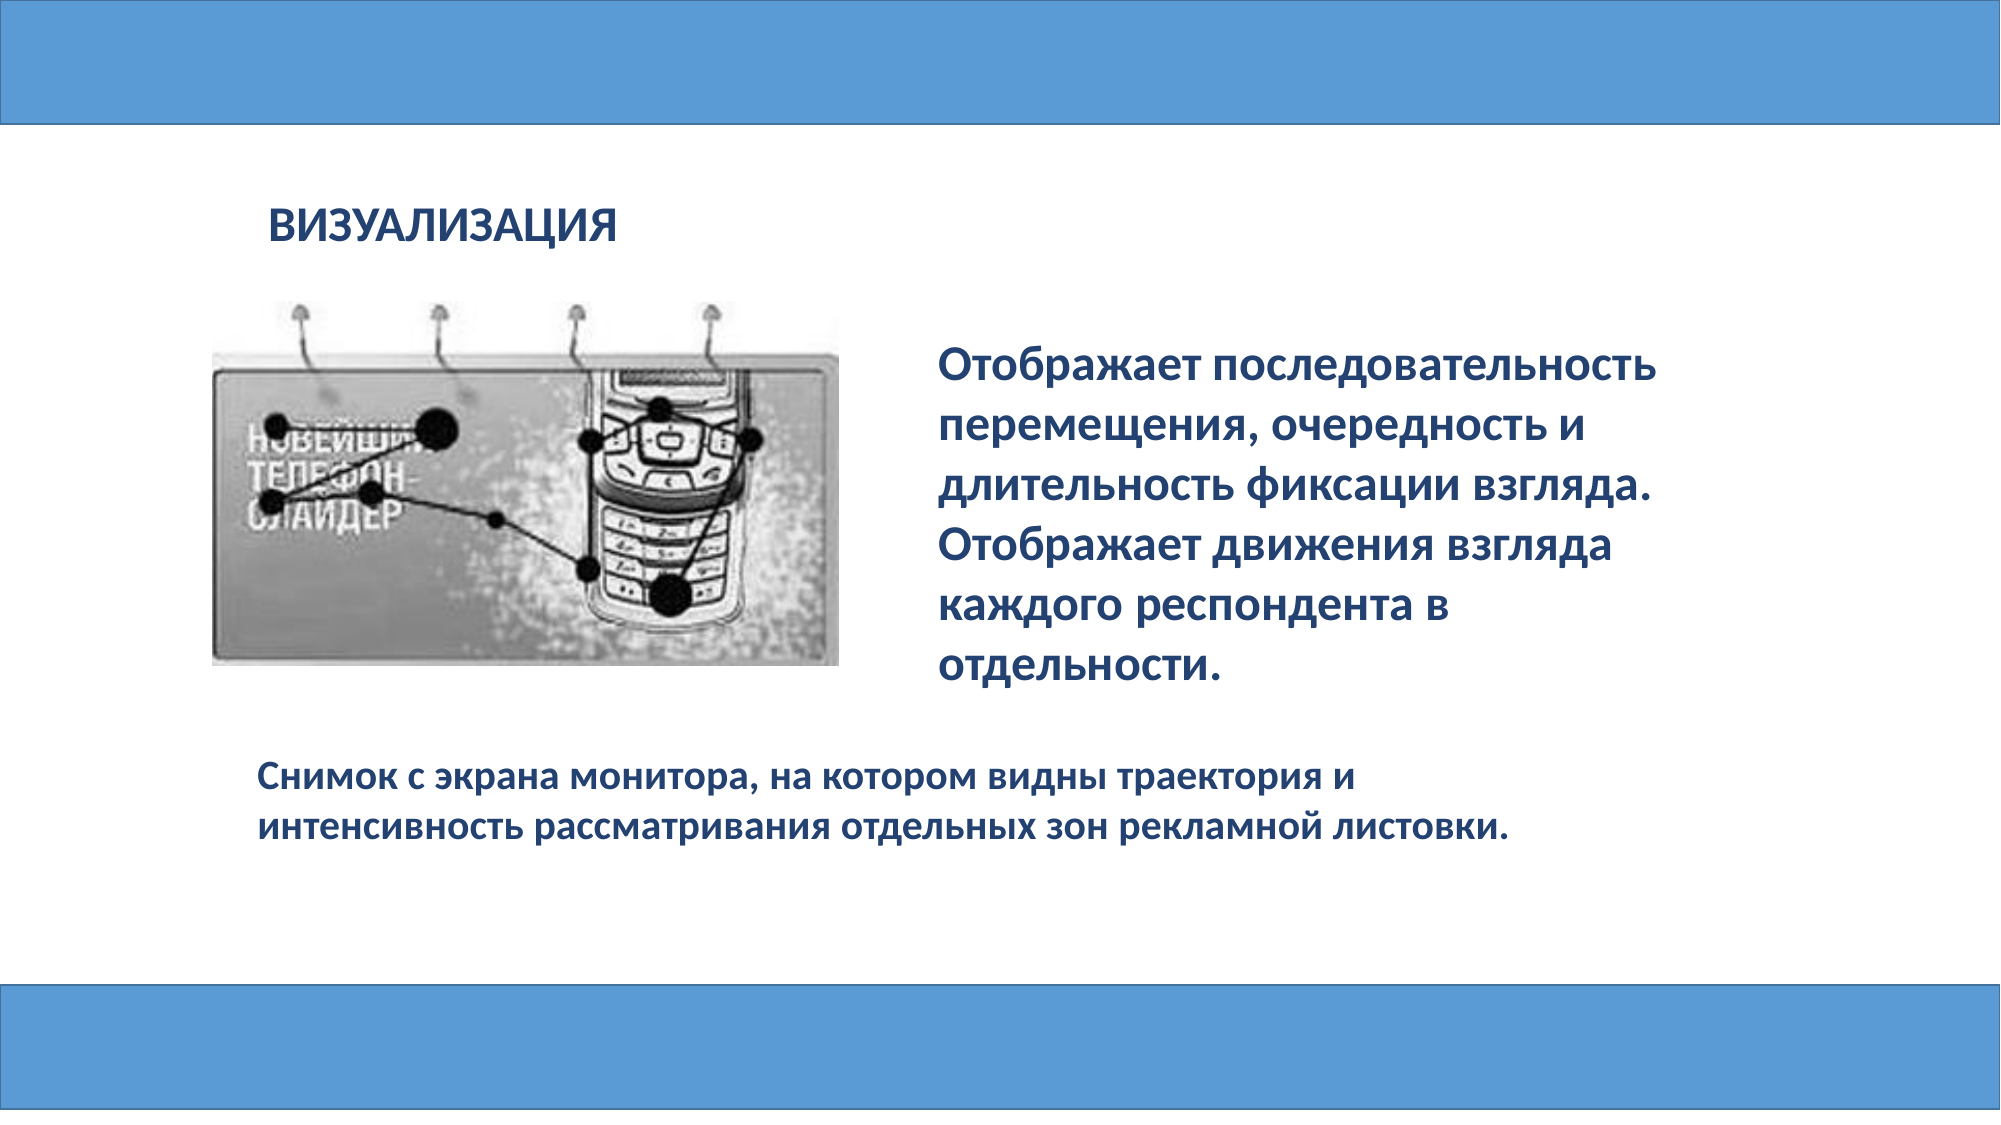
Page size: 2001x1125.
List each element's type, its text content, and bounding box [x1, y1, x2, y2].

picture [211, 301, 839, 667]
text_box [0, 0, 2000, 124]
text_box Отображает последовательность перемещения, очередность и длительность фиксации взгляда. Отображает движения взгляда каждого респондента в отдельности. [923, 323, 1728, 698]
text_box [0, 985, 2000, 1110]
list Снимок с экрана монитора, на котором видны траектория и интенсивность рассматривания отдельных зон рекламной листовки. [242, 740, 1593, 947]
text_box ВИЗУАЛИЗАЦИЯ [253, 184, 634, 259]
